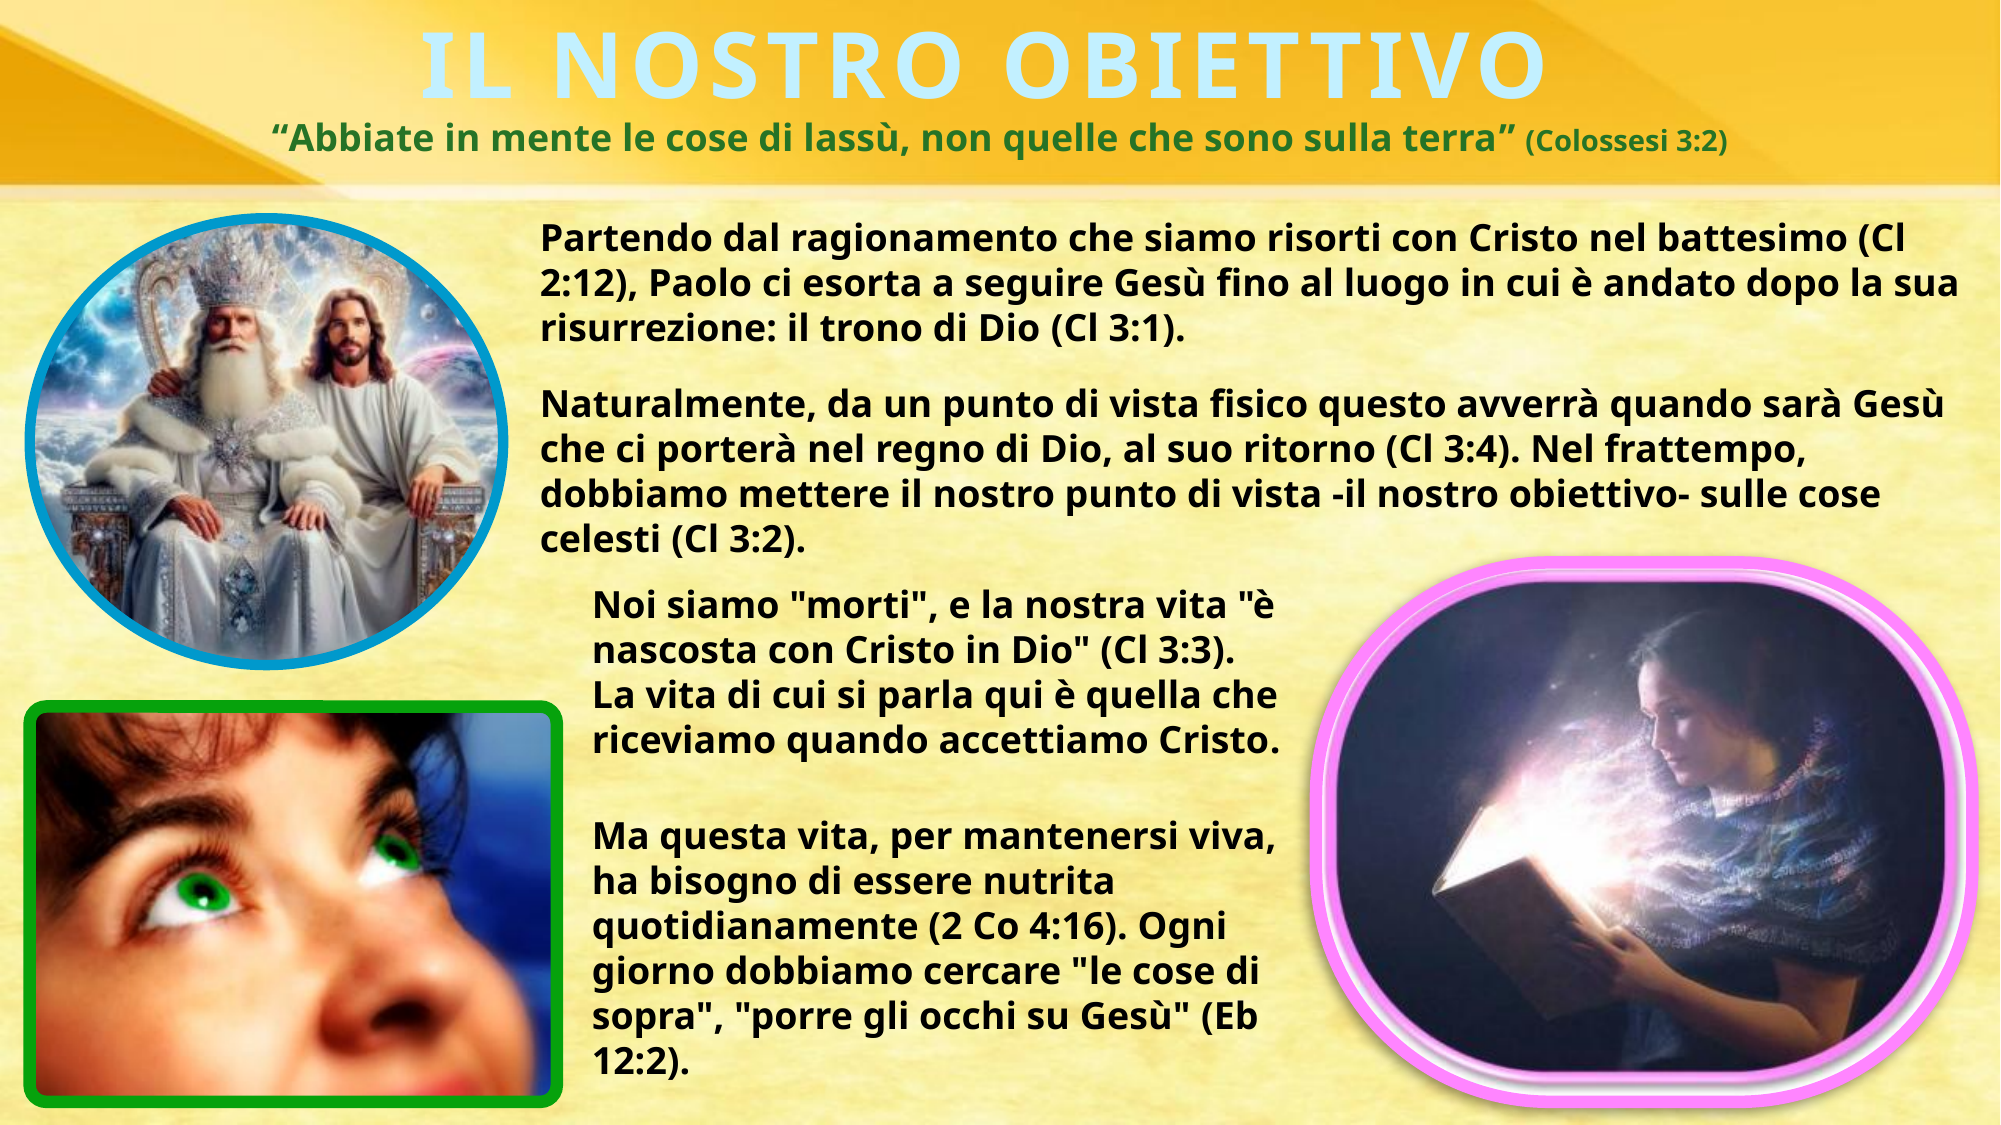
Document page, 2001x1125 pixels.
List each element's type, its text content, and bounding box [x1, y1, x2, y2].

text_box IL NOSTRO OBIETTIVO [0, 0, 2000, 125]
picture [0, 0, 2001, 1125]
text_box “Abbiate in mente le cose di lassù, non quelle che sono sulla terra” (Colossesi 3:2) [225, 107, 1775, 167]
text_box Naturalmente, da un punto di vista fisico questo avverrà quando sarà Gesù che ci porterà nel regno di Dio, al suo ritorno (Cl 3:4). Nel frattempo, dobbiamo mettere il nostro punto di vista -il nostro obiettivo- sulle cose celesti (Cl 3:2). [525, 372, 2000, 568]
text_box Noi siamo "morti", e la nostra vita "è nascosta con Cristo in Dio" (Cl 3:3). La vita di cui si parla qui è quella che riceviamo quando accettiamo Cristo. [577, 574, 1301, 769]
text_box Partendo dal ragionamento che siamo risorti con Cristo nel battesimo (Cl 2:12), Paolo ci esorta a seguire Gesù fino al luogo in cui è andato dopo la sua risurrezione: il trono di Dio (Cl 3:1). [525, 206, 2000, 356]
text_box Ma questa vita, per mantenersi viva, ha bisogno di essere nutrita quotidianamente (2 Co 4:16). Ogni giorno dobbiamo cercare "le cose di sopra", "porre gli occhi su Gesù" (Eb 12:2). [577, 804, 1301, 1090]
